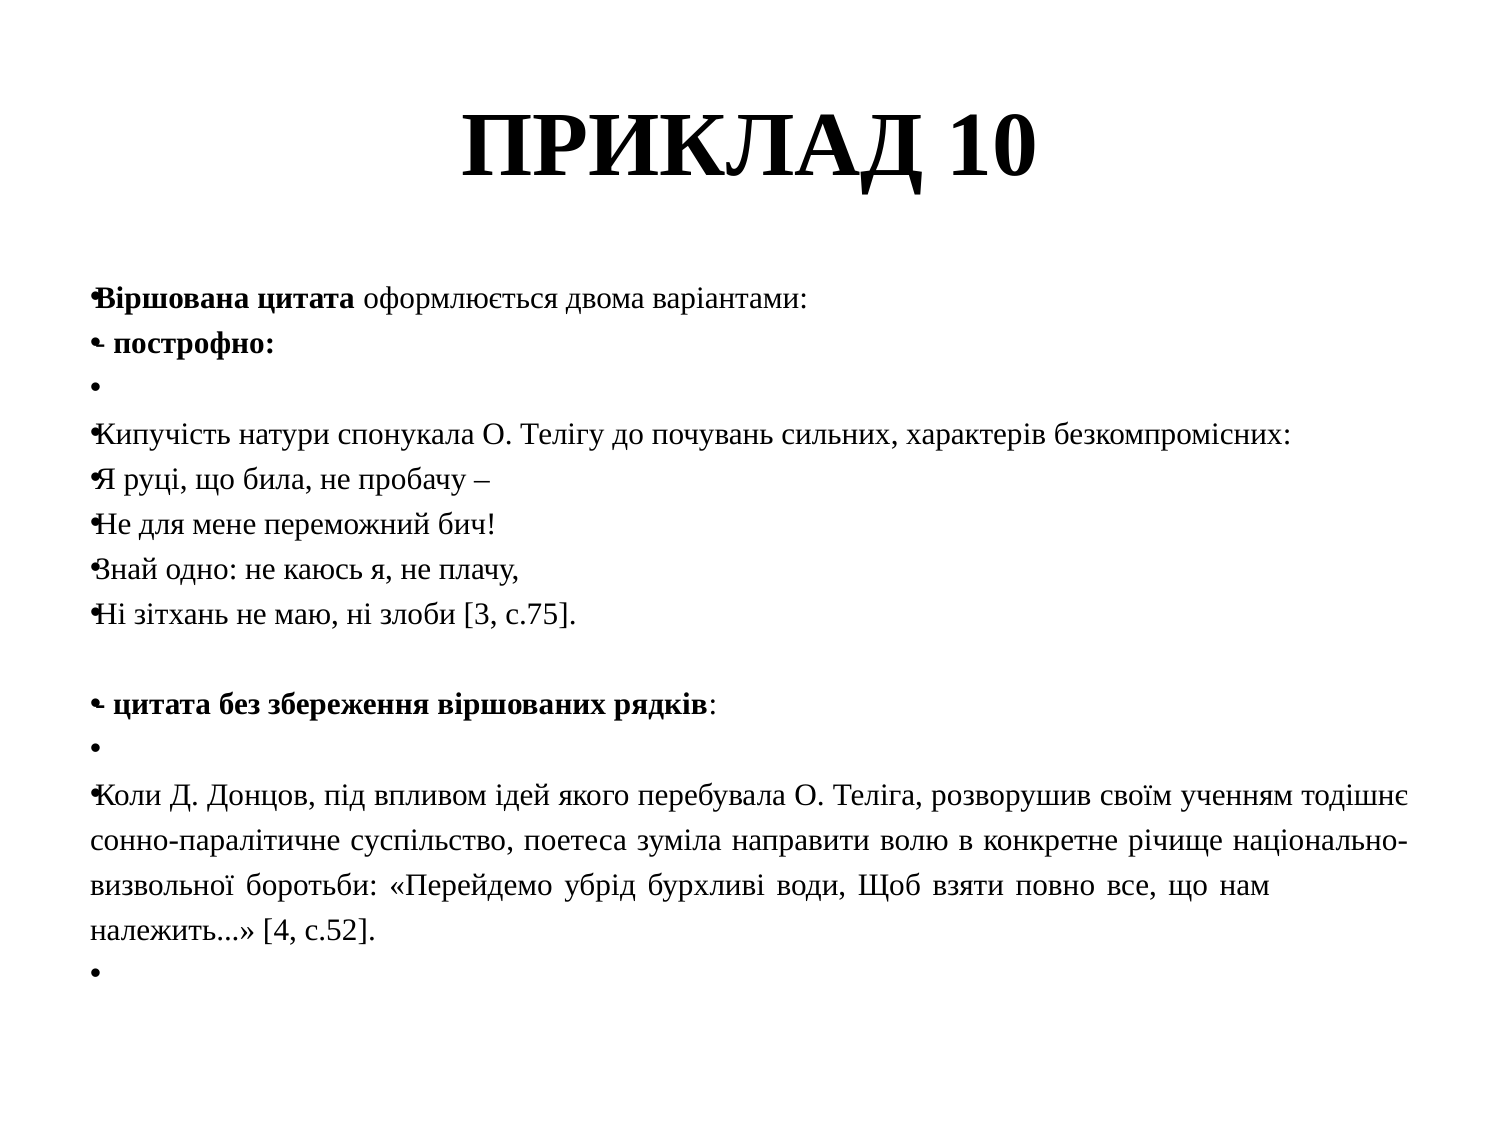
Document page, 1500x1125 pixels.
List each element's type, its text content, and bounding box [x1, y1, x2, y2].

title ПРИКЛАД 10 [75, 45, 1425, 233]
list Віршована цитата оформлюється двома варіантами: - построфно: Кипучість натури спонукала О. Телігу до почувань сильних, характерів безкомпромісних: Я руці, що била, не пробачу – Не для мене переможний бич! Знай одно: не каюсь я, не плачу, Ні зітхань не маю, ні злоби [3, с.75]. - цитата без збереження віршованих рядків: Коли Д. Донцов, під впливом ідей якого перебувала О. Теліга, розворушив своїм ученням тодішнє сонно-паралітичне суспільство, поетеса зуміла направити волю в конкретне річище національно-визвольної боротьби: «Перейдемо убрід бурхливі води, Щоб взяти повно все, що нам належить...» [4, с.52]. [75, 262, 1425, 1005]
